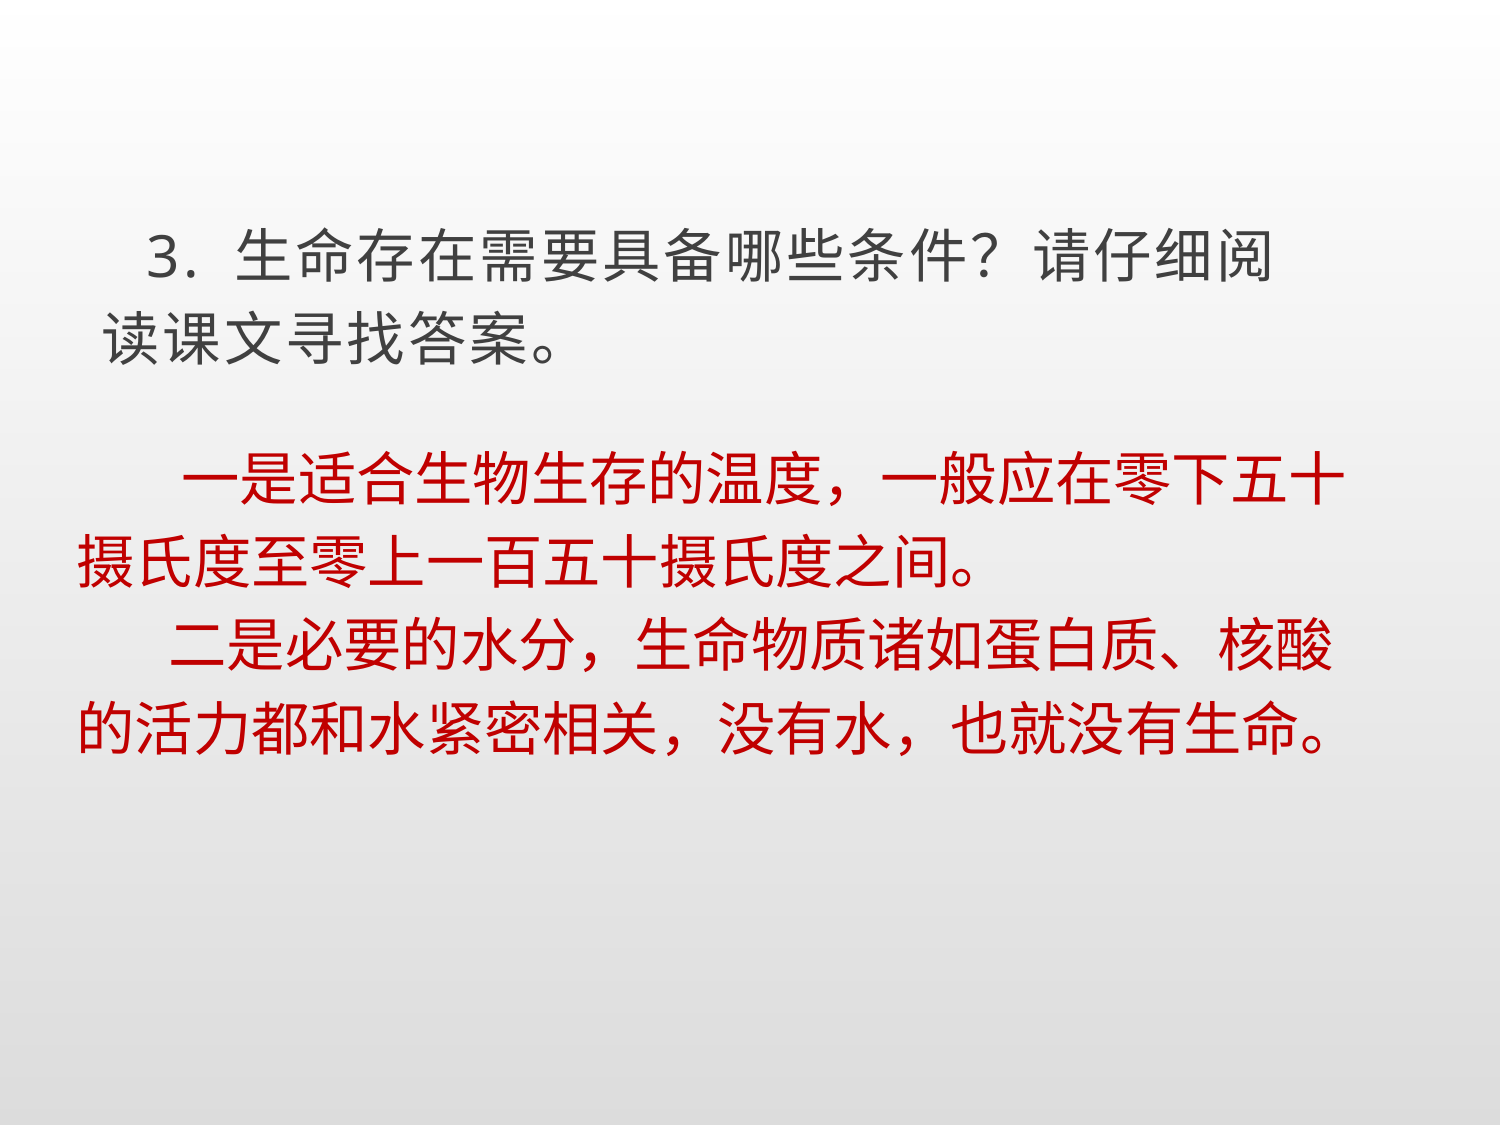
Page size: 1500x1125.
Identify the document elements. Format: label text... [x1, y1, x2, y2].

text_box 一是适合生物生存的温度，一般应在零下五十摄氏度至零上一百五十摄氏度之间。 二是必要的水分，生命物质诸如蛋白质、核酸的活力都和水紧密相关，没有水，也就没有生命。 [61, 421, 1382, 770]
list 3. 生命存在需要具备哪些条件？请仔细阅读课文寻找答案。 [62, 199, 1322, 375]
